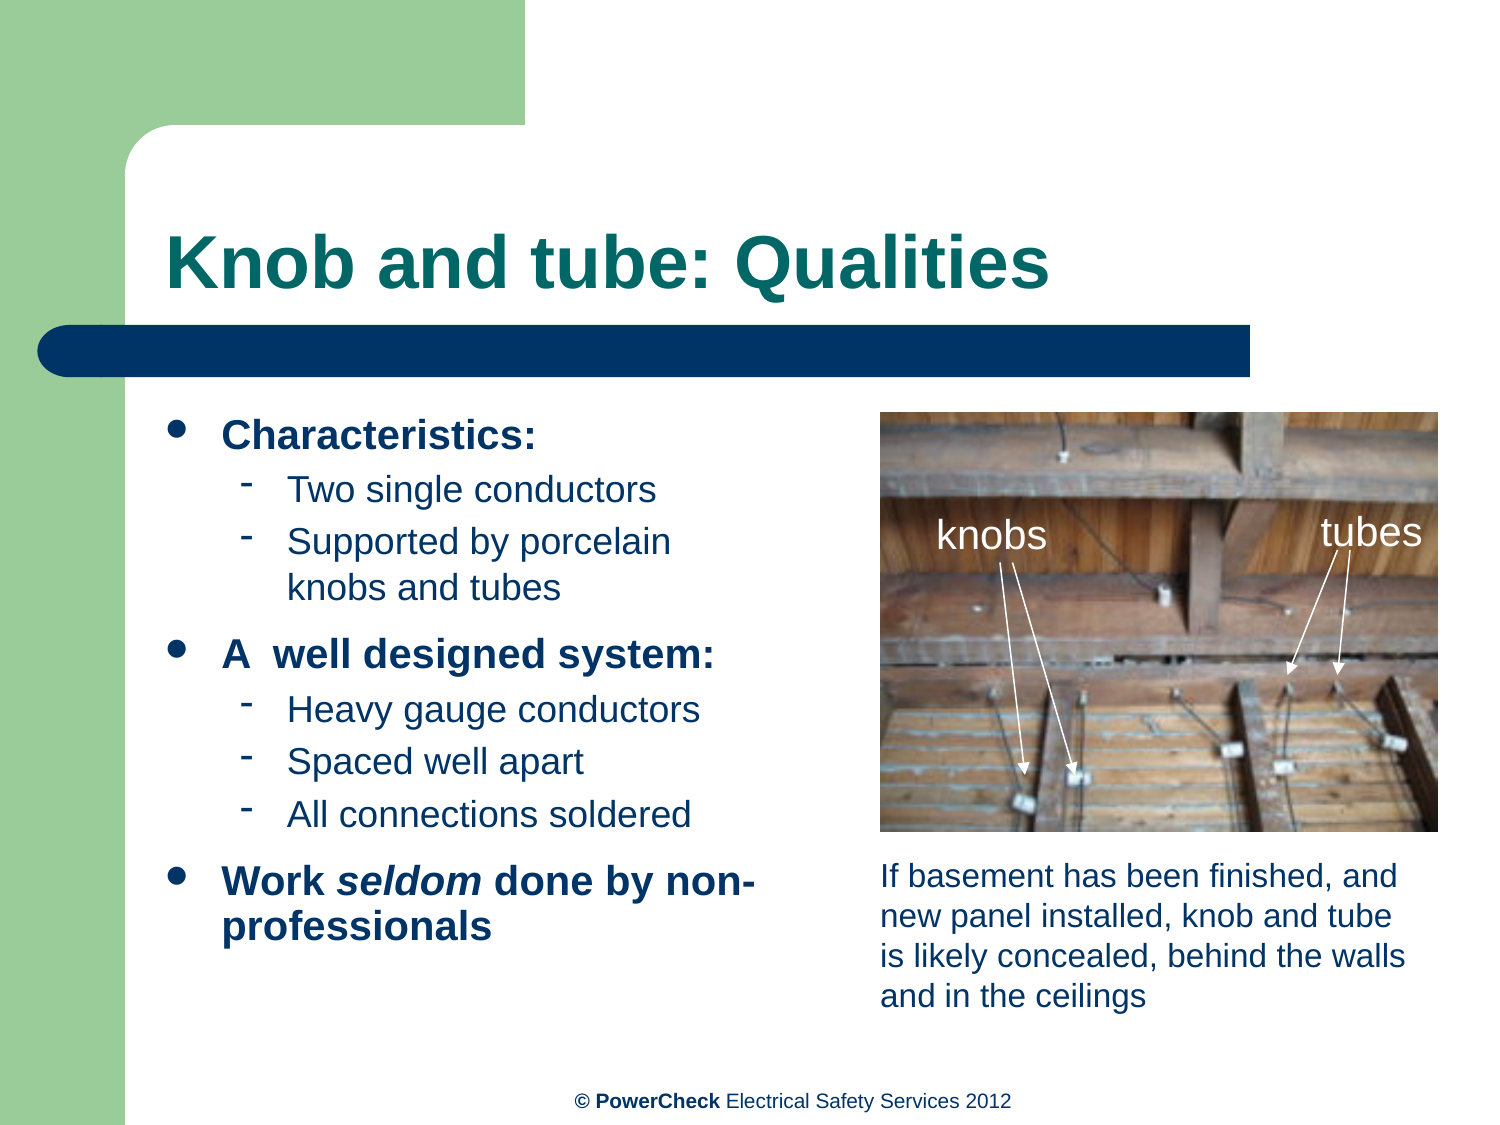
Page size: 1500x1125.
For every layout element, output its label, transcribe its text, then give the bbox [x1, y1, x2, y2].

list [879, 412, 1438, 832]
title Knob and tube: Qualities [150, 125, 1463, 313]
footer © PowerCheck Electrical Safety Services 2012 [469, 1079, 1117, 1121]
list Characteristics: Two single conductors Supported by porcelain knobs and tubes A well designed system: Heavy gauge conductors Spaced well apart All connections soldered Work seldom done by non-professionals [150, 399, 857, 1083]
text_box If basement has been finished, and new panel installed, knob and tube is likely concealed, behind the walls and in the ceilings [880, 847, 1425, 1022]
